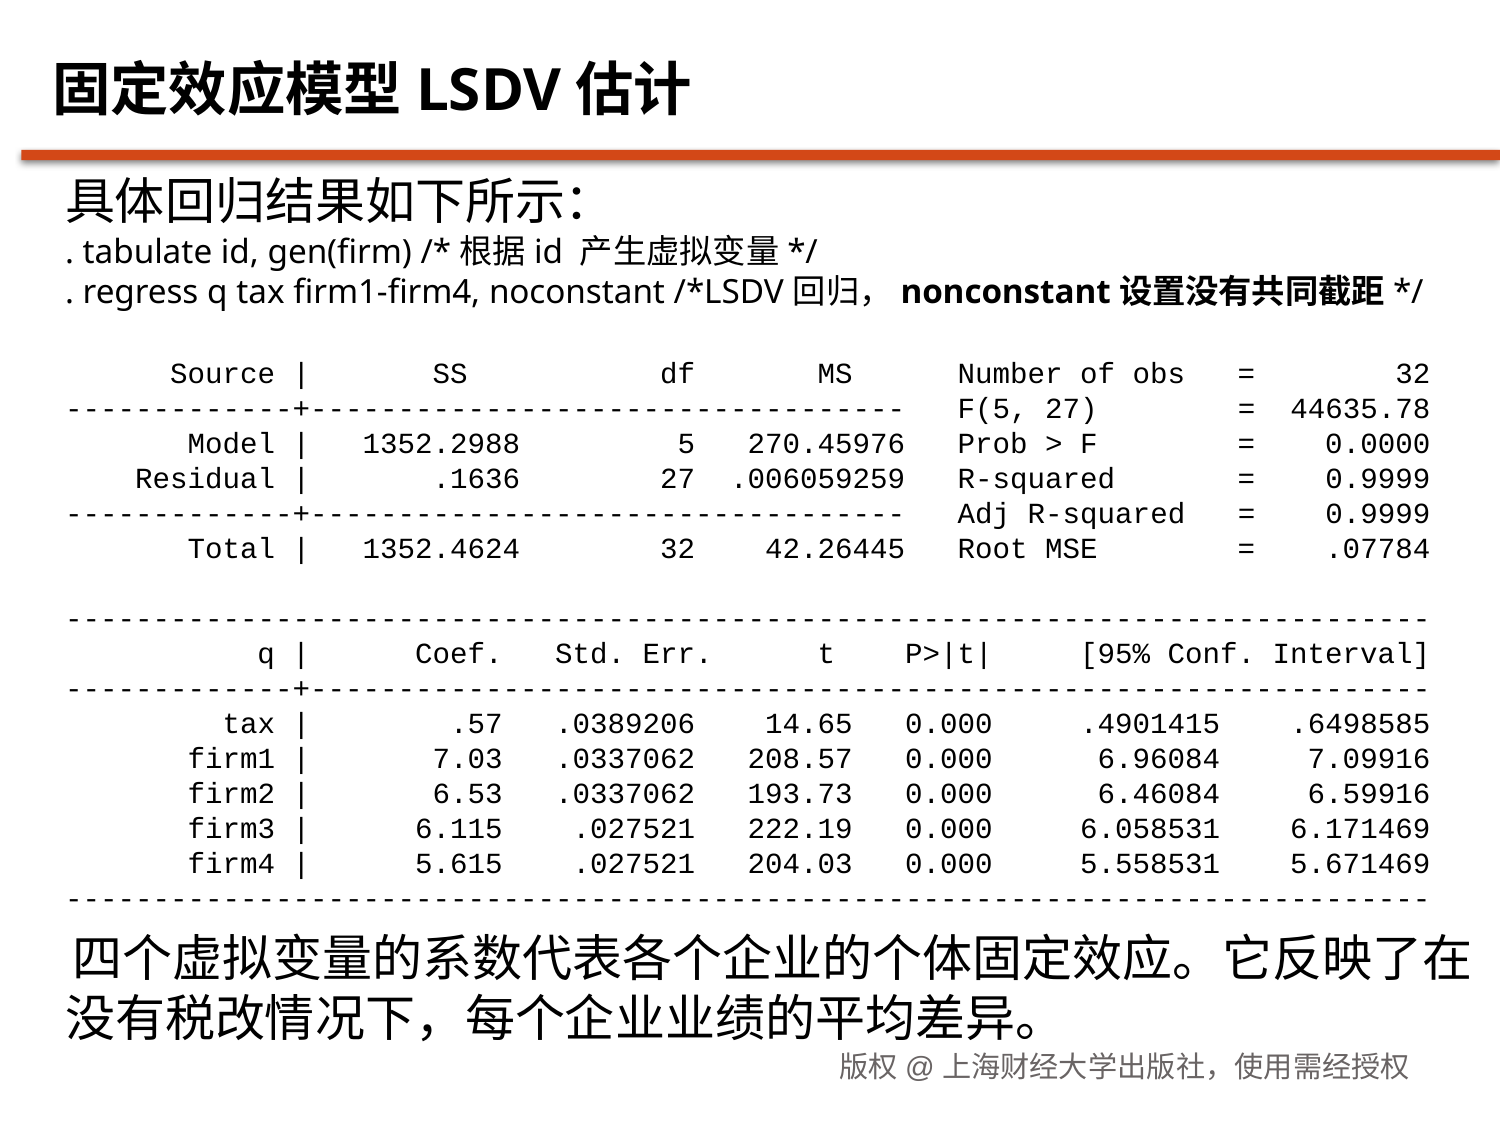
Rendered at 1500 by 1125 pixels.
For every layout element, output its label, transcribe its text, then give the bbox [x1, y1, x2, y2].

title 固定效应模型LSDV估计 [37, 50, 1425, 138]
list 具体回归结果如下所示： . tabulate id, gen(firm) /*根据id 产生虚拟变量*/ . regress q tax firm1-firm4, noconstant /*LSDV回归，nonconstant设置没有共同截距*/ Source | SS df MS Number of obs = 32 -------------+---------------------------------- F(5, 27) = 44635.78 Model | 1352.2988 5 270.45976 Prob > F = 0.0000 Residual | .1636 27 .006059259 R-squared = 0.9999 -------------+---------------------------------- Adj R-squared = 0.9999 Total | 1352.4624 32 42.26445 Root MSE = .07784 ------------------------------------------------------------------------------ q | Coef. Std. Err. t P>|t| [95% Conf. Interval] -------------+---------------------------------------------------------------- tax | .57 .0389206 14.65 0.000 .4901415 .6498585 firm1 | 7.03 .0337062 208.57 0.000 6.96084 7.09916 firm2 | 6.53 .0337062 193.73 0.000 6.46084 6.59916 firm3 | 6.115 .027521 222.19 0.000 6.058531 6.171469 firm4 | 5.615 .027521 204.03 0.000 5.558531 5.671469 ------------------------------------------------------------------------------ 四个虚拟变量的系数代表各个企业的个体固定效应。它反映了在没有税改情况下，每个企业业绩的平均差异。 [50, 162, 1500, 1088]
footer 版权@上海财经大学出版社，使用需经授权 [825, 1028, 1475, 1104]
